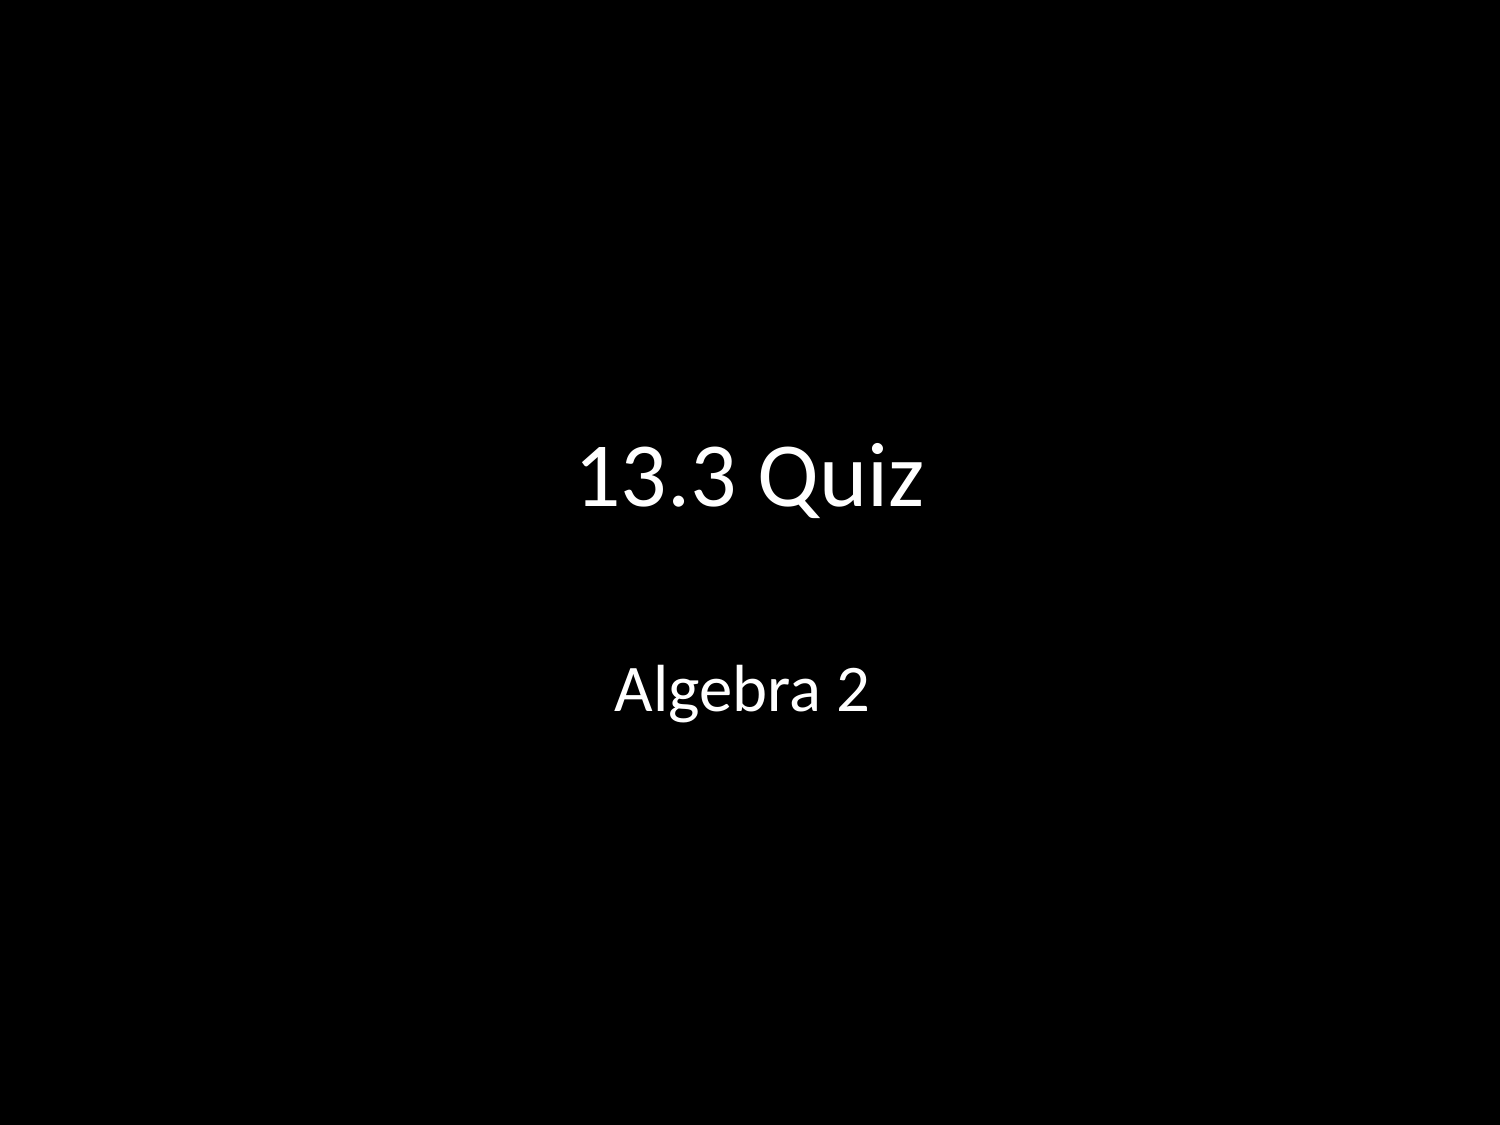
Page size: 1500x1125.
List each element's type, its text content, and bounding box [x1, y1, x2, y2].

title 13.3 Quiz [112, 349, 1388, 591]
subtitle Algebra 2 [225, 637, 1275, 925]
